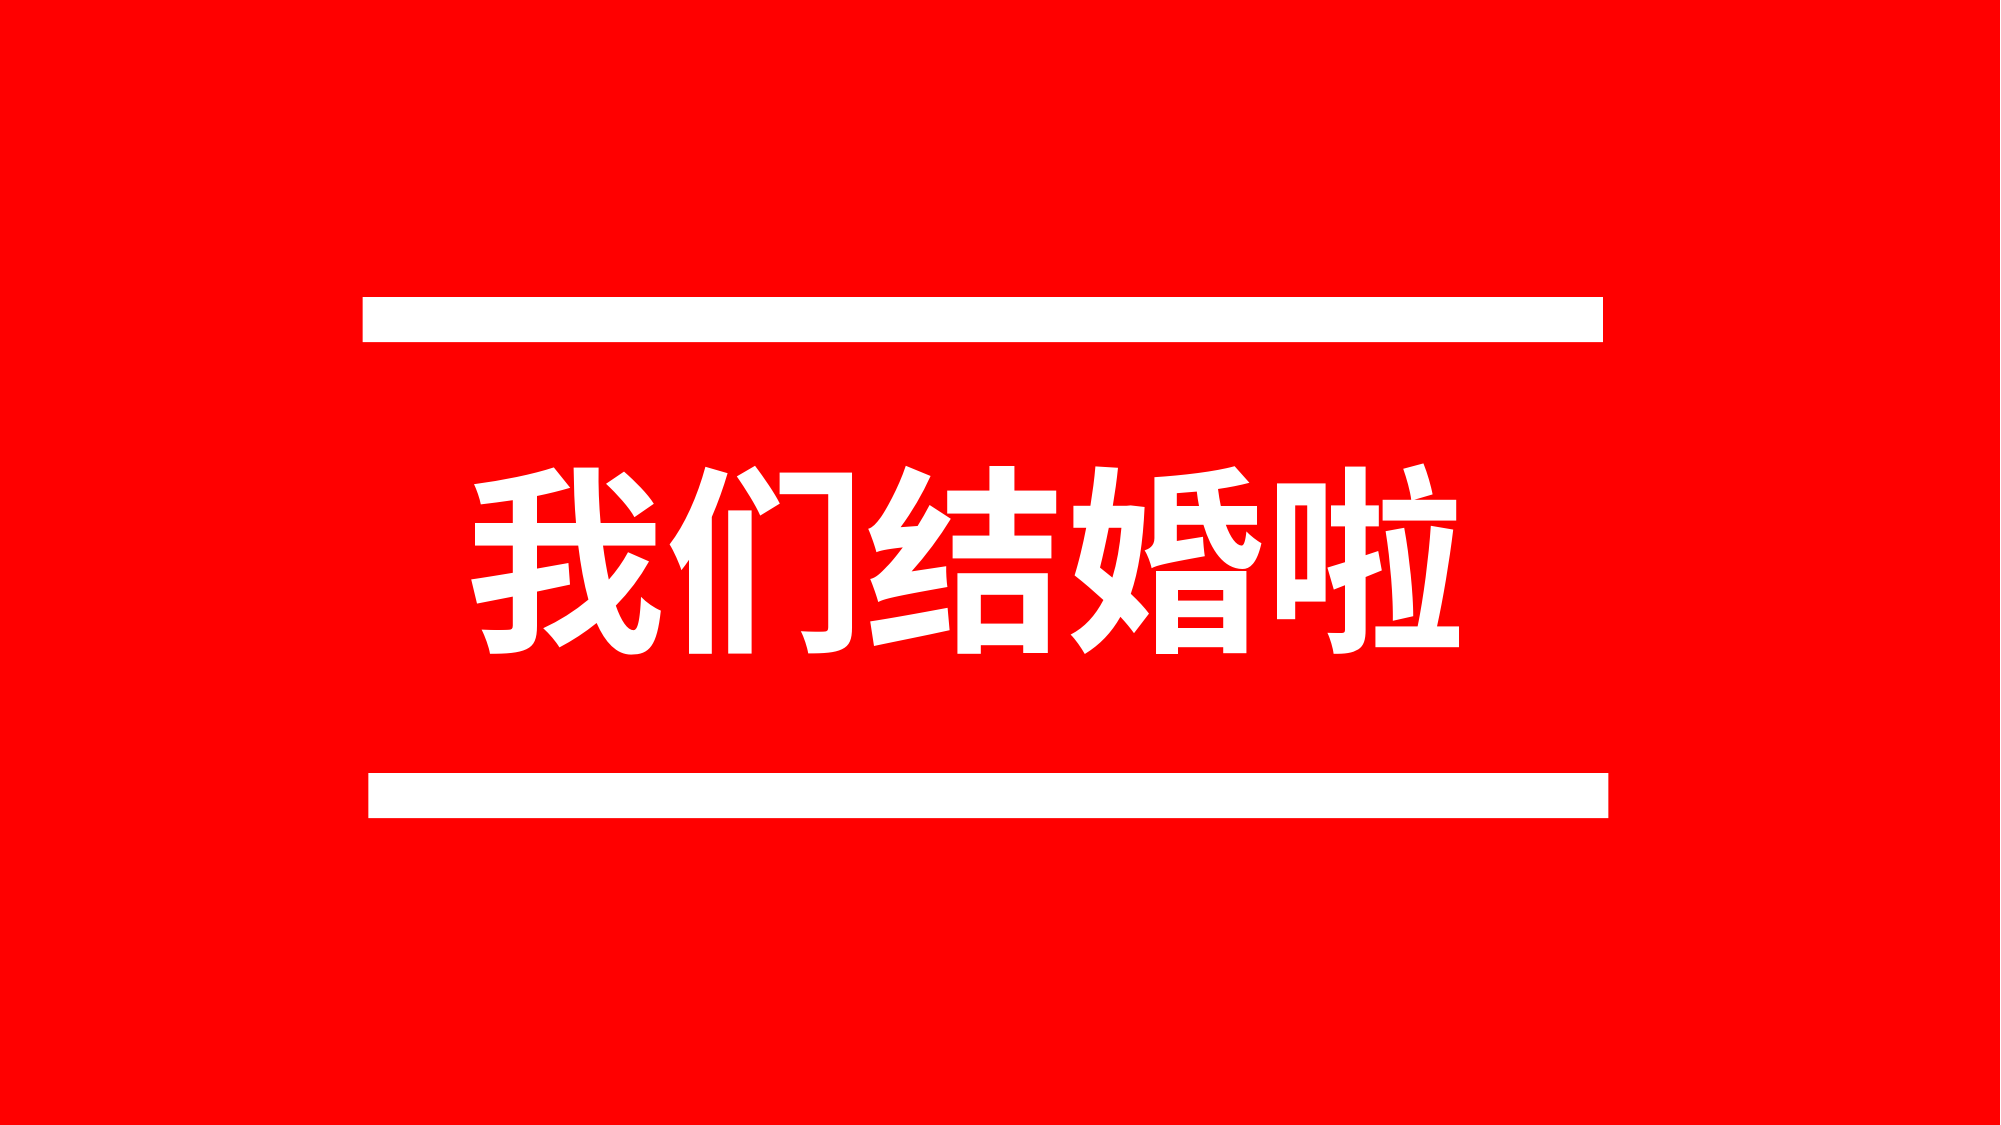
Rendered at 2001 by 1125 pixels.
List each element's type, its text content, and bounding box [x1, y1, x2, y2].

text_box 我们结婚啦 [450, 428, 2000, 684]
text_box [362, 296, 1604, 343]
text_box [367, 772, 1609, 819]
